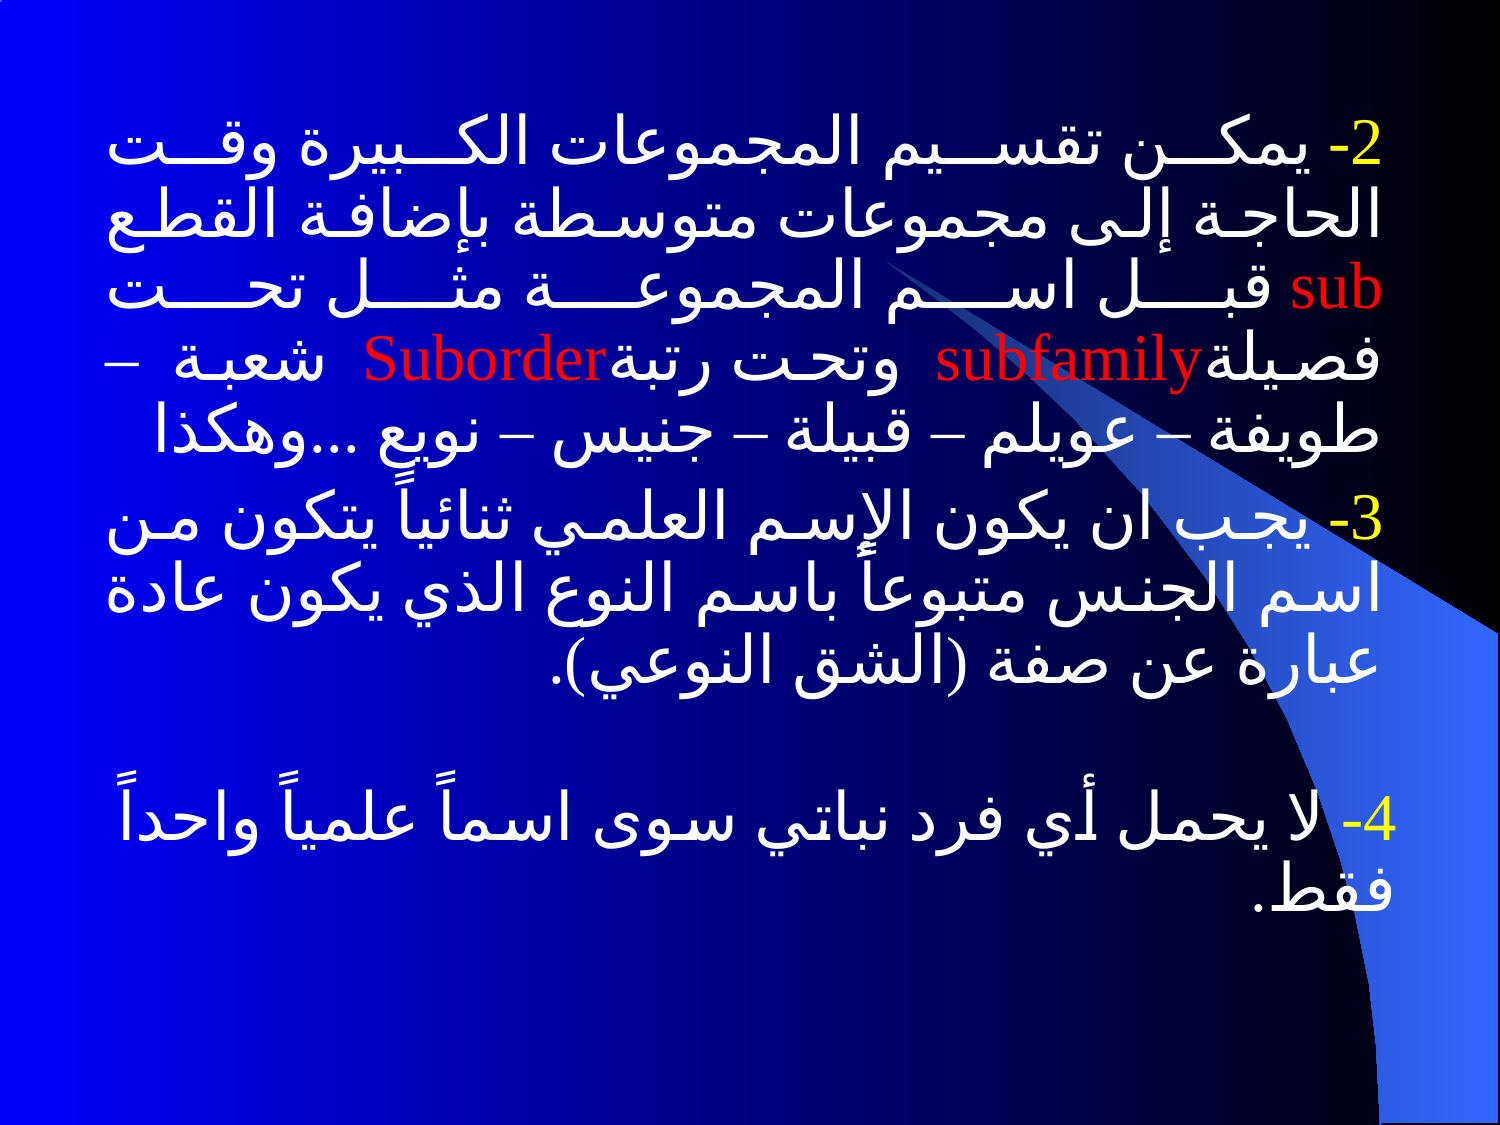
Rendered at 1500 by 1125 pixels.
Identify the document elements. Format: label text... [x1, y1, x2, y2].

text_box 3- يجب ان يكون الإسم العلمي ثنائياً يتكون من اسم الجنس متبوعاً باسم النوع الذي يكون عادة عبارة عن صفة (الشق النوعي). [74, 474, 1425, 713]
list 2- يمكن تقسيم المجموعات الكبيرة وقت الحاجة إلى مجموعات متوسطة بإضافة القطع sub قبل اسم المجموعة مثل تحت فصيلةsubfamily وتحت رتبةSuborder شعبة – طويفة – عويلم – قبيلة – جنيس – نويع ...وهكذا [74, 99, 1426, 413]
text_box 4- لا يحمل أي فرد نباتي سوى اسماً علمياً واحداً فقط. [87, 774, 1438, 938]
